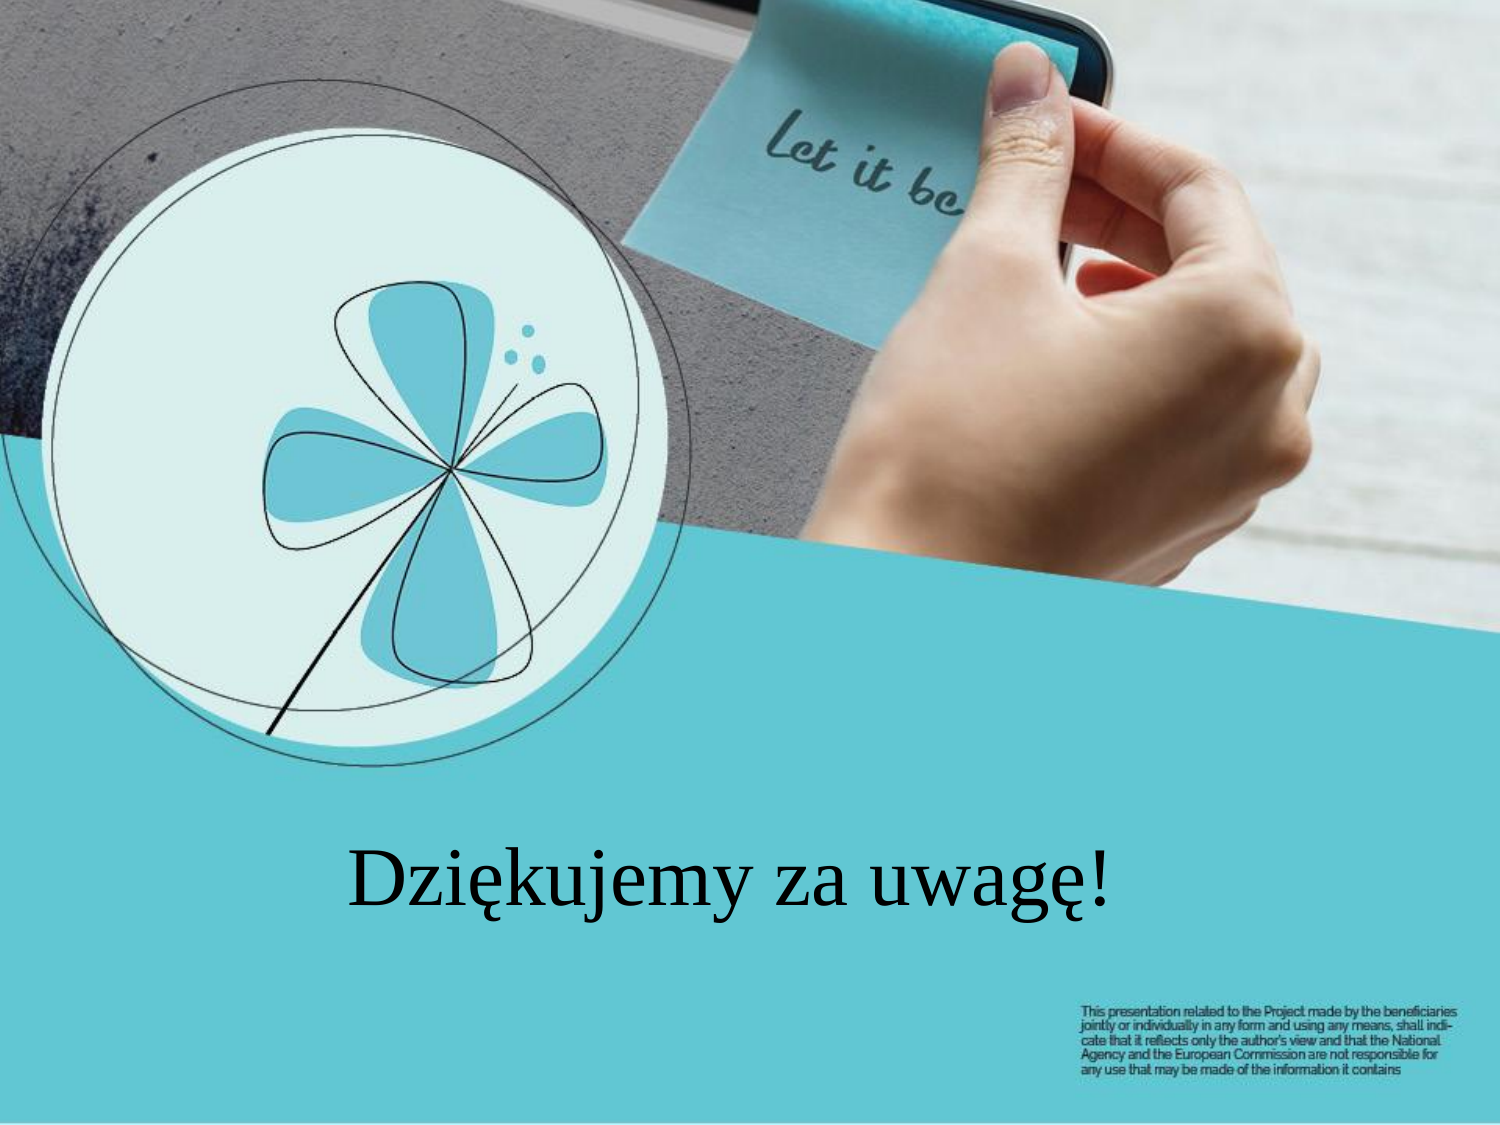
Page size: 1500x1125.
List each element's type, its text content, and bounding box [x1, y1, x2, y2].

text_box Dziękujemy za uwagę! [332, 814, 1212, 930]
picture [0, 0, 1500, 1125]
